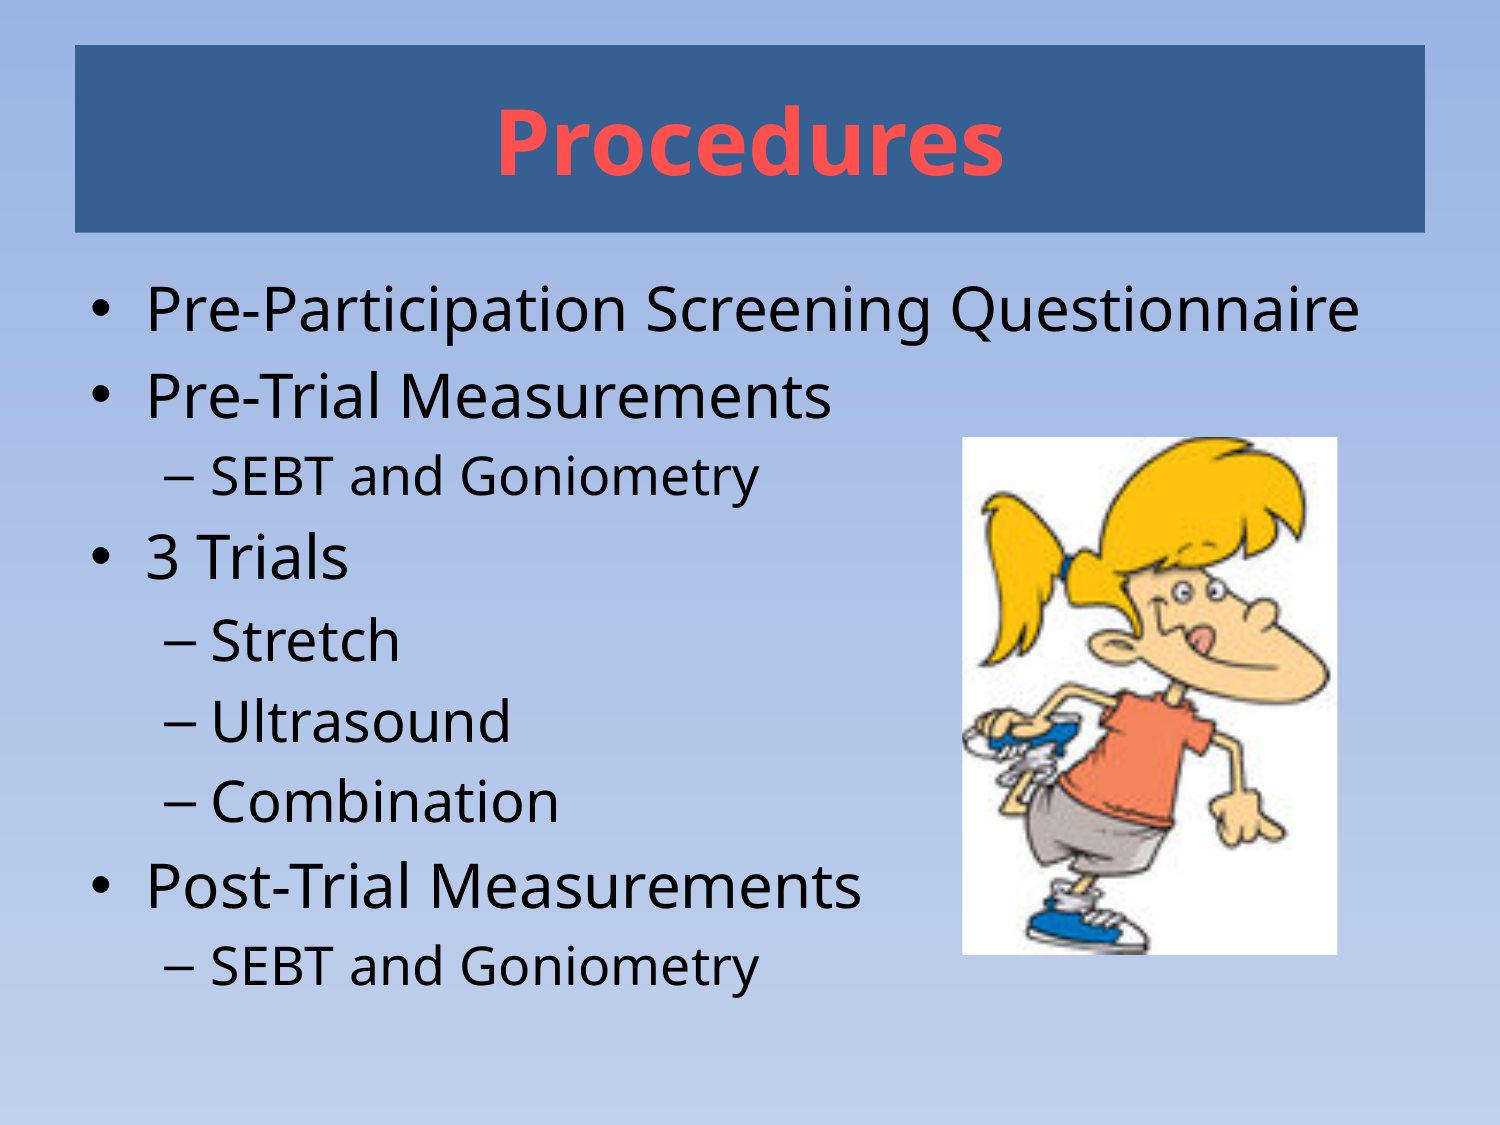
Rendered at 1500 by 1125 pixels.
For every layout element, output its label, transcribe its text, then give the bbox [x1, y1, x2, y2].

list Pre-Participation Screening Questionnaire Pre-Trial Measurements SEBT and Goniometry 3 Trials Stretch Ultrasound Combination Post-Trial Measurements SEBT and Goniometry [75, 262, 1425, 1005]
picture [962, 437, 1338, 955]
title Procedures [75, 45, 1425, 233]
